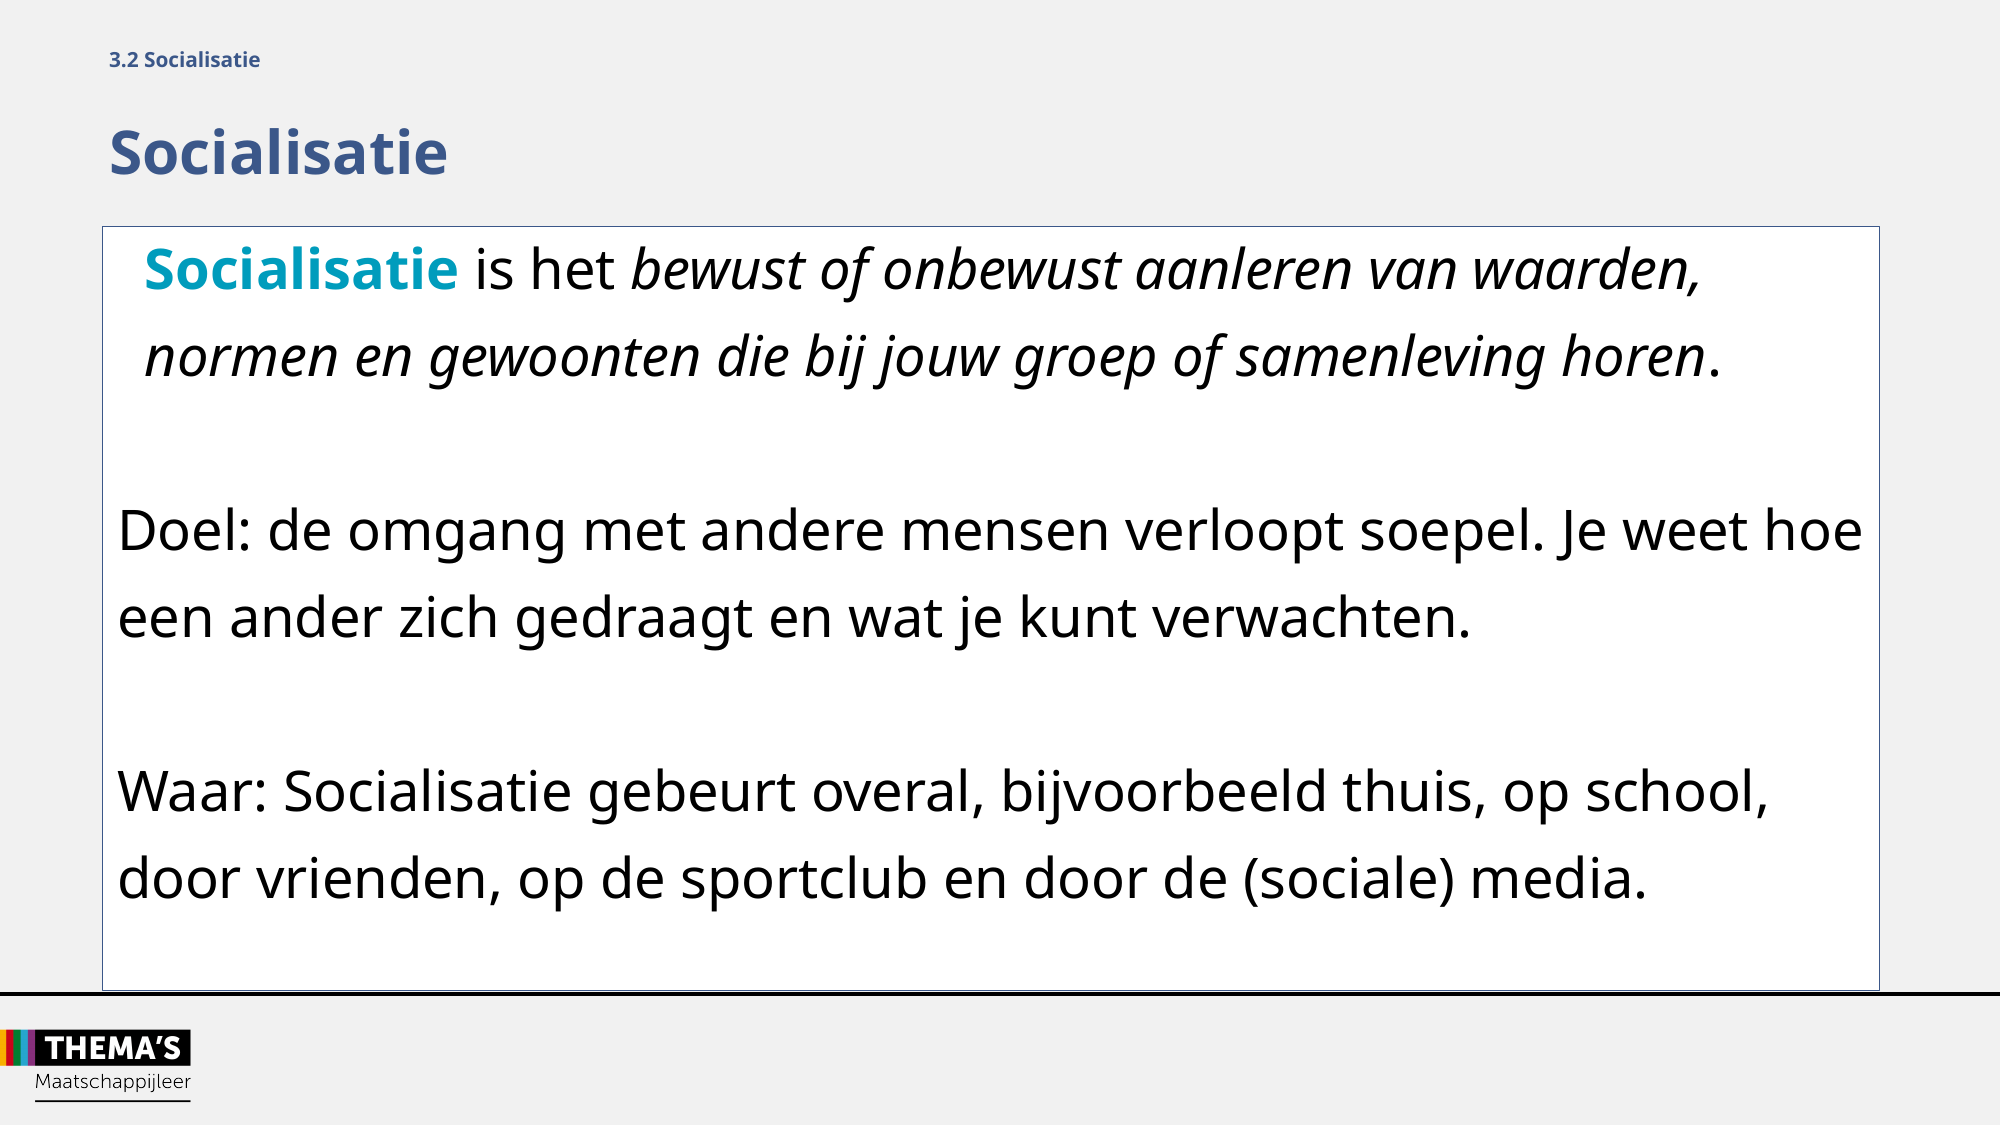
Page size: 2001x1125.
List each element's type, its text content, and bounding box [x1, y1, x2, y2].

list Socialisatie is het bewust of onbewust aanleren van waarden, normen en gewoonten die bij jouw groep of samenleving horen. Doel: de omgang met andere mensen verloopt soepel. Je weet hoe een ander zich gedraagt en wat je kunt verwachten. Waar: Socialisatie gebeurt overal, bijvoorbeeld thuis, op school, door vrienden, op de sportclub en door de (sociale) media. [102, 226, 1880, 991]
list 3.2 Socialisatie [94, 33, 941, 88]
list Socialisatie [94, 114, 1879, 205]
picture [0, 993, 203, 1125]
